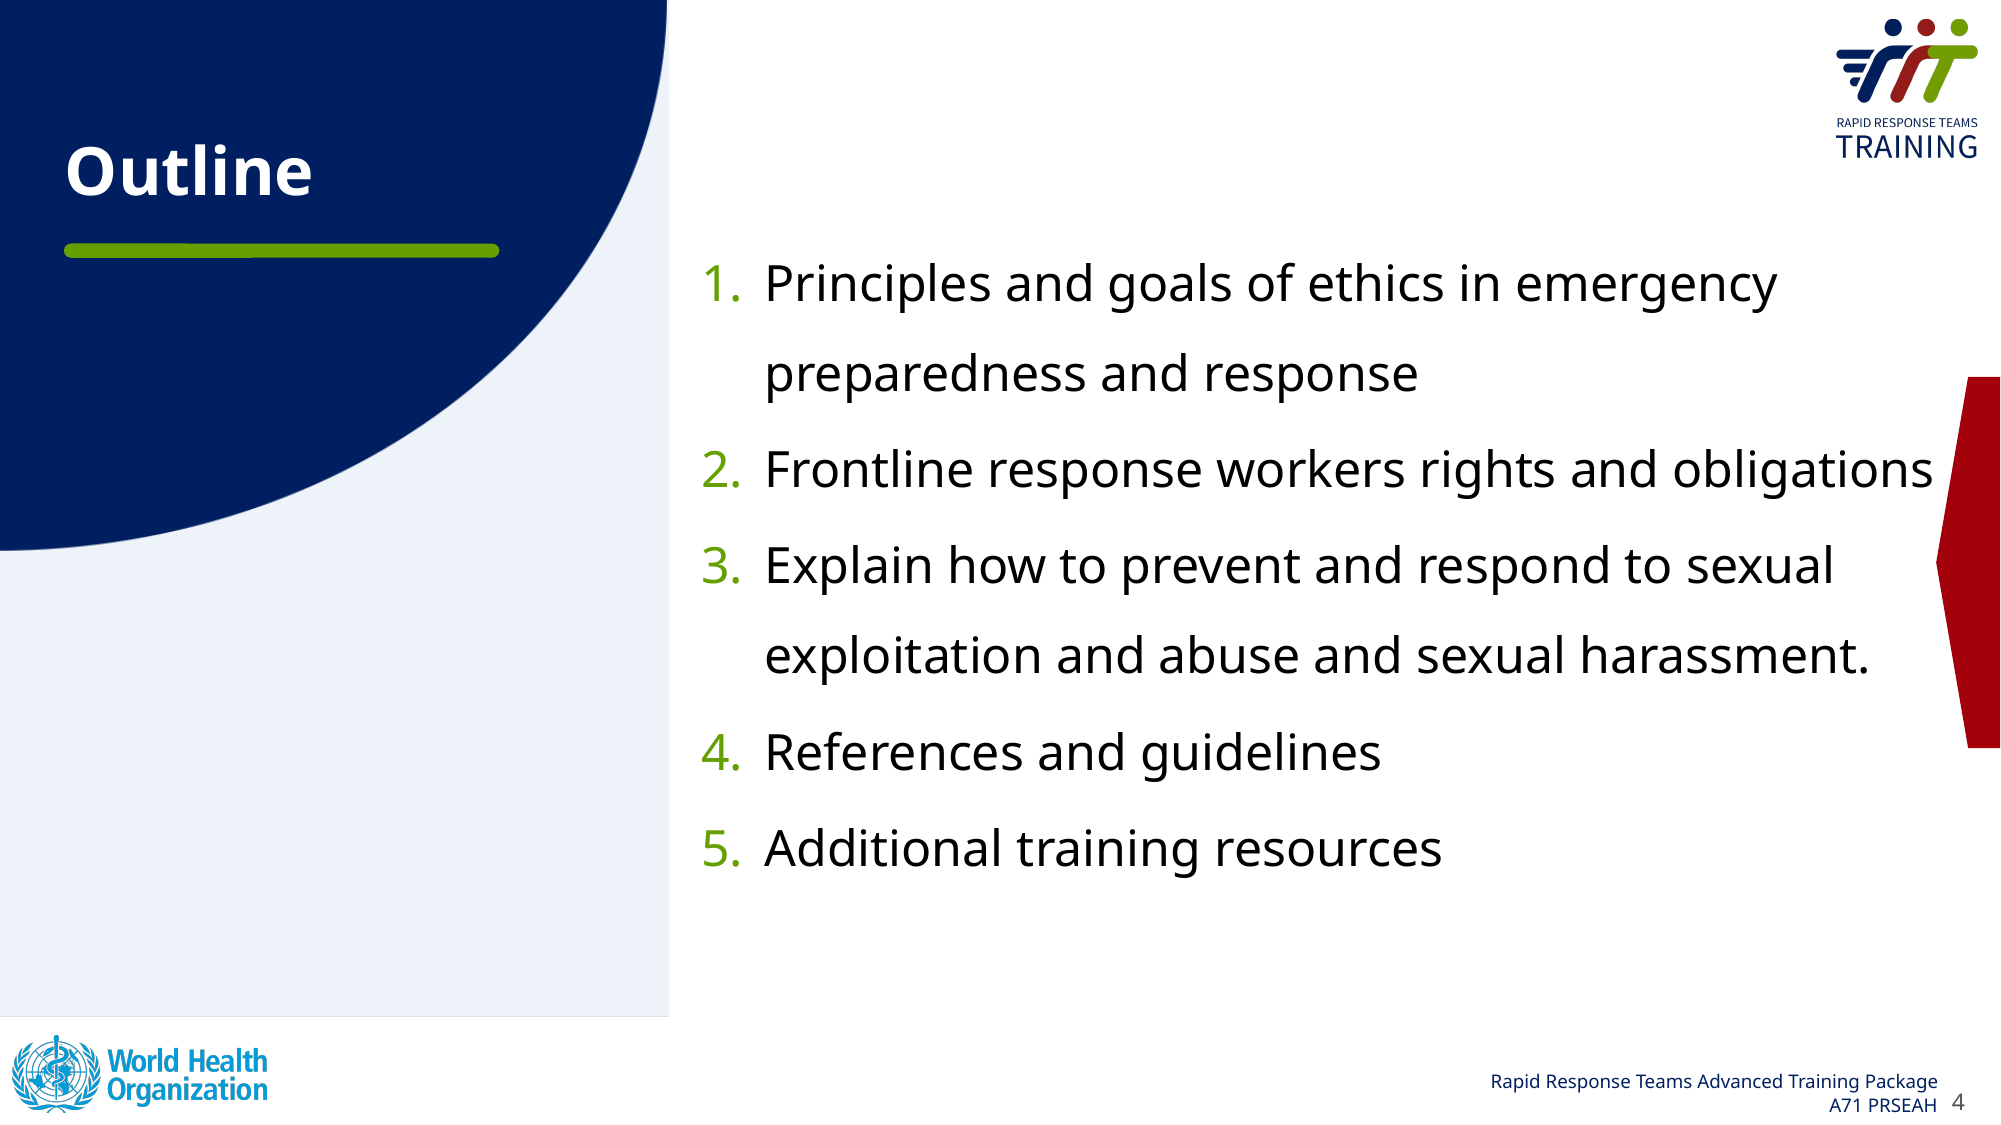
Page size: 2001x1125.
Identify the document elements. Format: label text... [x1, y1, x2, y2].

slide_number 4 [1882, 1049, 1916, 1092]
picture [58, 1050, 64, 1058]
picture [0, 0, 669, 1018]
picture [1835, 19, 1978, 167]
title Outline [64, 137, 601, 222]
text_box [63, 243, 500, 258]
picture [12, 1083, 48, 1113]
list Principles and goals of ethics in emergency preparedness and response Frontline response workers rights and obligations Explain how to prevent and respond to sexual exploitation and abuse and sexual harassment. References and guidelines Additional training resources [700, 220, 1937, 1049]
picture [12, 1035, 267, 1113]
